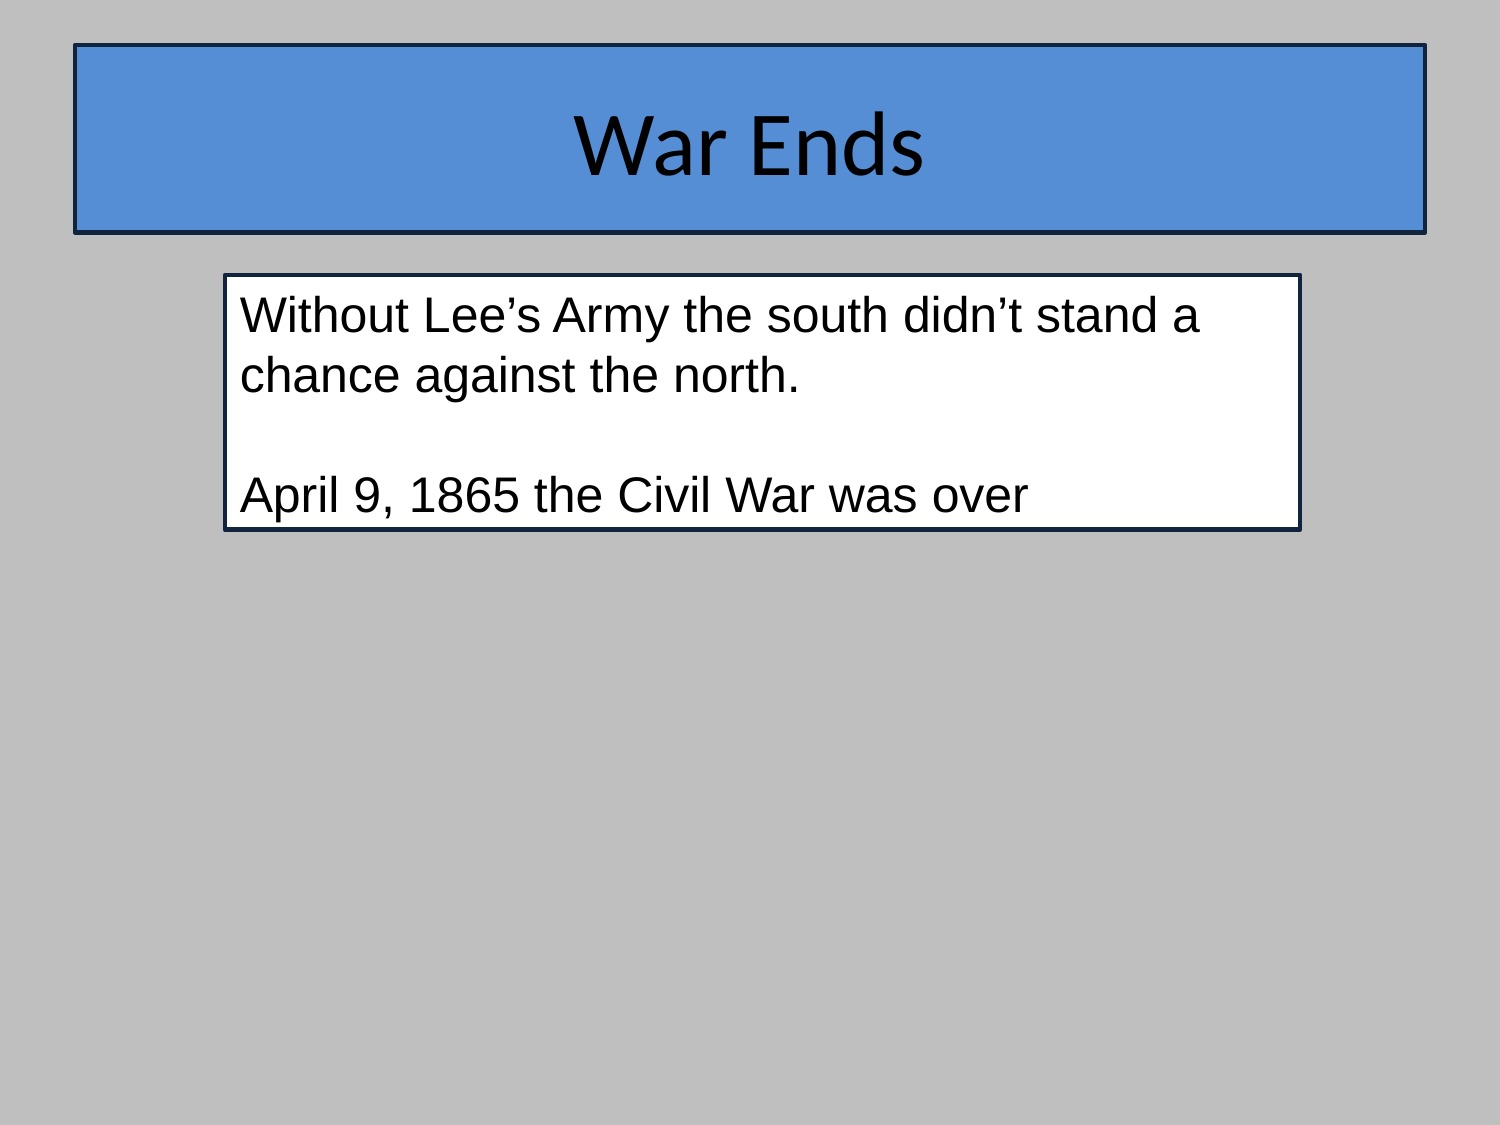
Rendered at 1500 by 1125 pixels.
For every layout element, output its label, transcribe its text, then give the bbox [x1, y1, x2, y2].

text_box Without Lee’s Army the south didn’t stand a chance against the north. April 9, 1865 the Civil War was over [225, 274, 1300, 530]
title War Ends [75, 45, 1425, 233]
